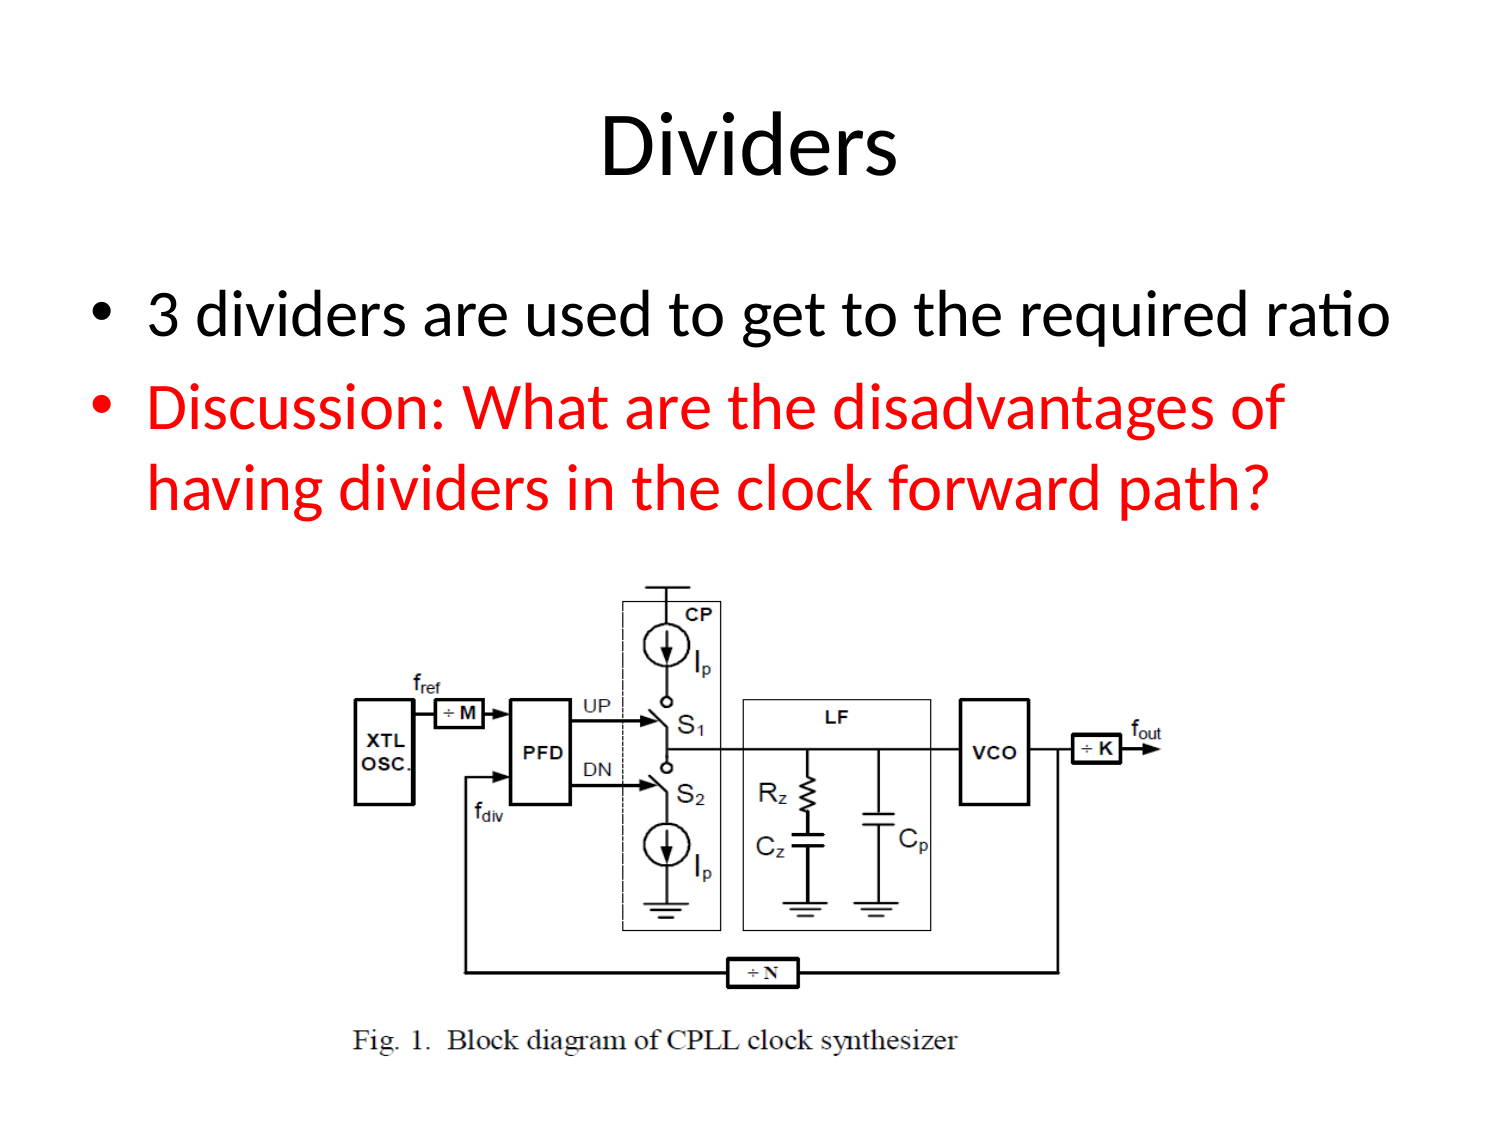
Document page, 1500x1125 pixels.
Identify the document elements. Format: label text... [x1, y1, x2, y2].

list 3 dividers are used to get to the required ratio Discussion: What are the disadvantages of having dividers in the clock forward path? [75, 262, 1425, 1005]
title Dividers [75, 45, 1425, 233]
picture [337, 562, 1182, 1076]
